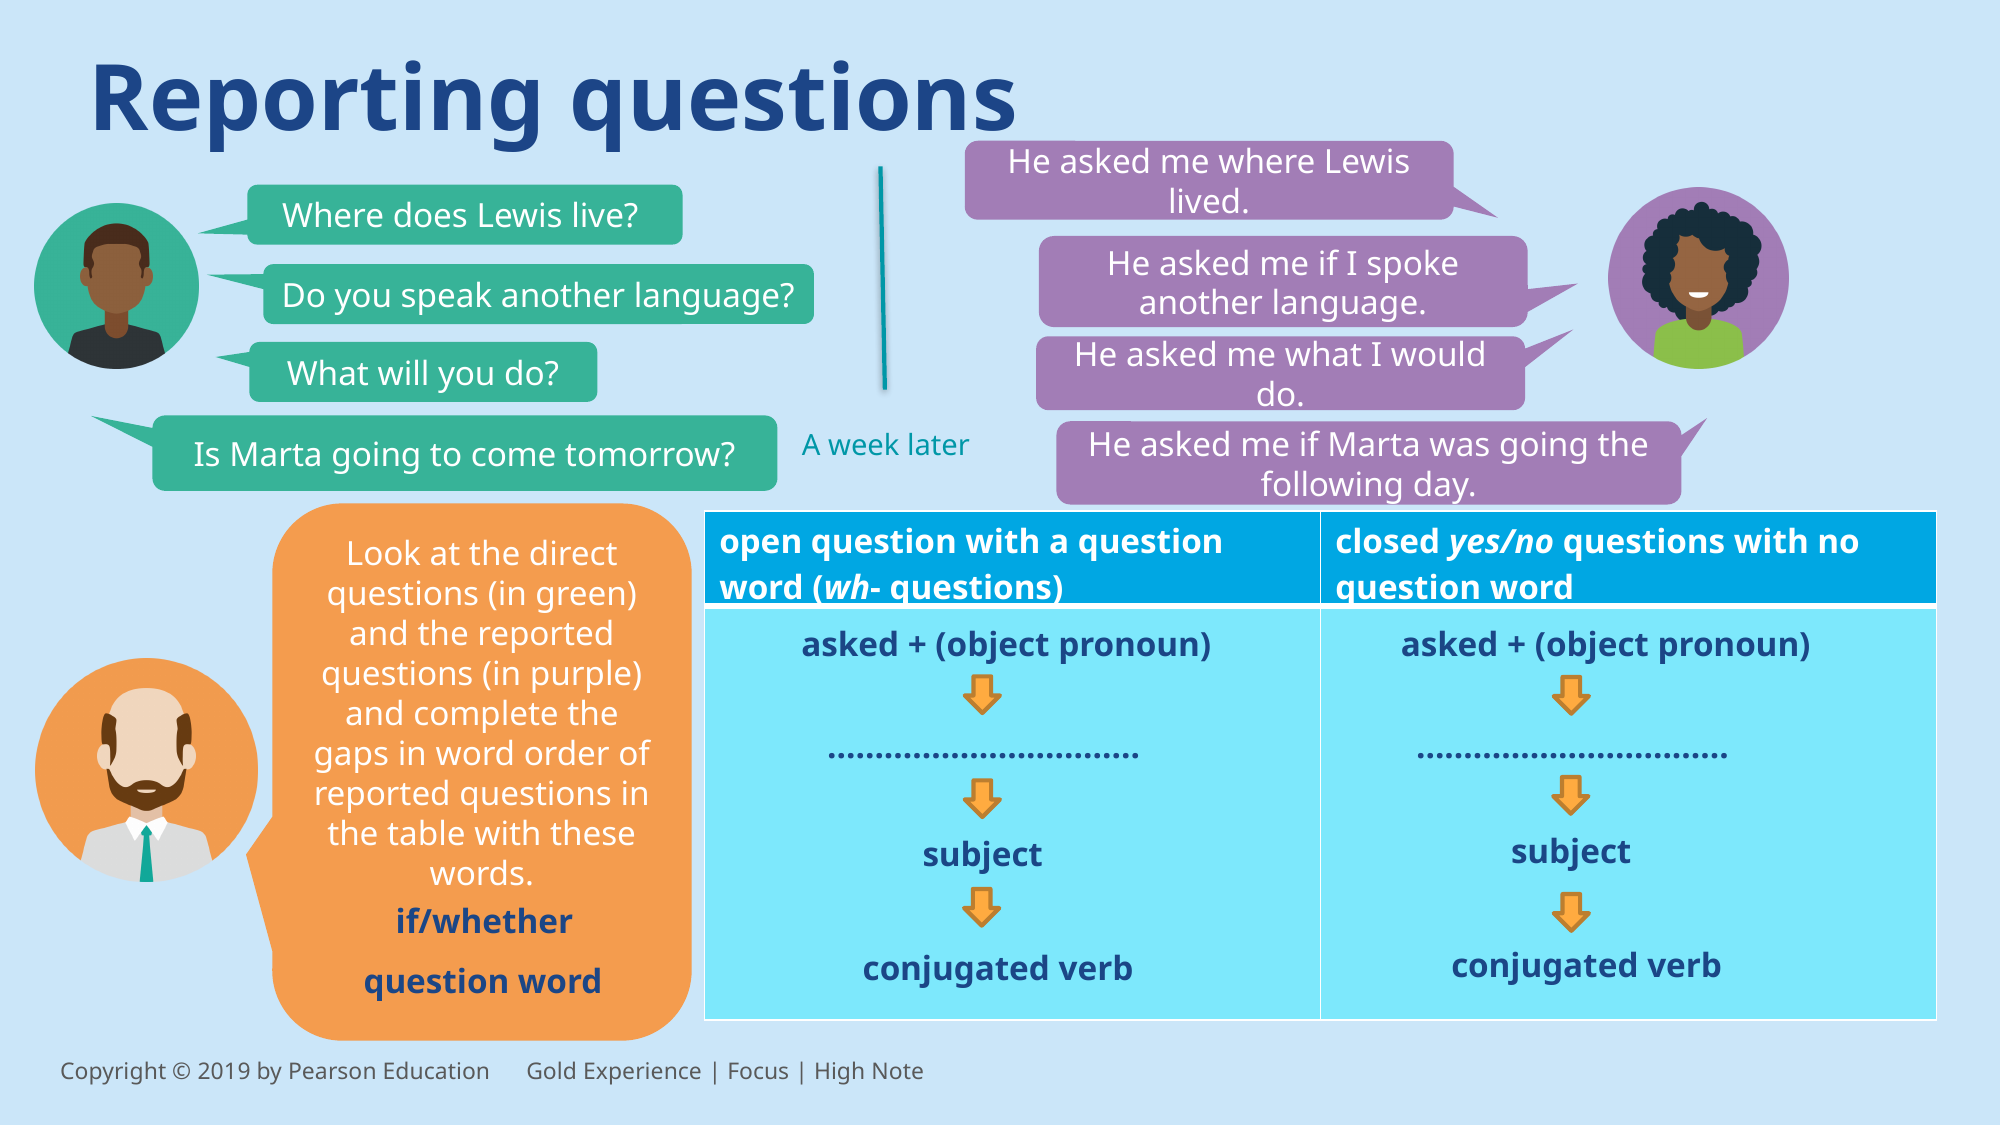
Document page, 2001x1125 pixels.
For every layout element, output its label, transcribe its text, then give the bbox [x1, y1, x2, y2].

text_box conjugated verb [1436, 936, 1737, 992]
table_header closed yes/no questions with no question word [1321, 512, 1936, 603]
text_box question word [348, 952, 618, 1008]
picture [34, 203, 200, 369]
text_box [962, 886, 1002, 928]
text_box [1551, 674, 1591, 716]
text_box He asked me where Lewis lived. [962, 138, 1500, 222]
text_box He asked me if Marta was going the following day. [1054, 416, 1709, 507]
text_box Where does Lewis live? [204, 182, 685, 247]
table_cell [1321, 609, 1936, 1019]
text_box …………………………… [812, 717, 1156, 772]
text_box subject [1496, 822, 1647, 878]
text_box He asked me what I would do. [1034, 327, 1576, 413]
text_box asked + (object pronoun) [1386, 616, 1826, 671]
text_box if/whether [380, 893, 589, 948]
text_box Is Marta going to come tomorrow? [89, 413, 780, 493]
text_box Do you speak another language? [204, 262, 817, 327]
text_box [962, 674, 1002, 716]
text_box conjugated verb [847, 939, 1149, 995]
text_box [880, 166, 886, 390]
text_box …………………………… [1401, 717, 1745, 773]
title Reporting questions [73, 43, 1879, 259]
text_box [1551, 891, 1591, 933]
text_box A week later [787, 419, 985, 469]
text_box [962, 778, 1002, 820]
picture [34, 658, 258, 882]
table_header open question with a question word (wh- questions) [705, 512, 1320, 603]
text_box Look at the direct questions (in green) and the reported questions (in purple) and complete the gaps in word order of reported questions in the table with these words. [253, 501, 694, 1040]
text_box asked + (object pronoun) [786, 616, 1227, 671]
table_cell [705, 609, 1320, 1019]
footer Copyright © 2019 by Pearson Education Gold Experience | Focus | High Note [45, 1040, 1084, 1101]
text_box What will you do? [213, 339, 600, 404]
text_box [1551, 774, 1591, 816]
text_box He asked me if I spoke another language. [1036, 233, 1580, 330]
text_box subject [907, 825, 1059, 881]
picture [1608, 187, 1789, 369]
